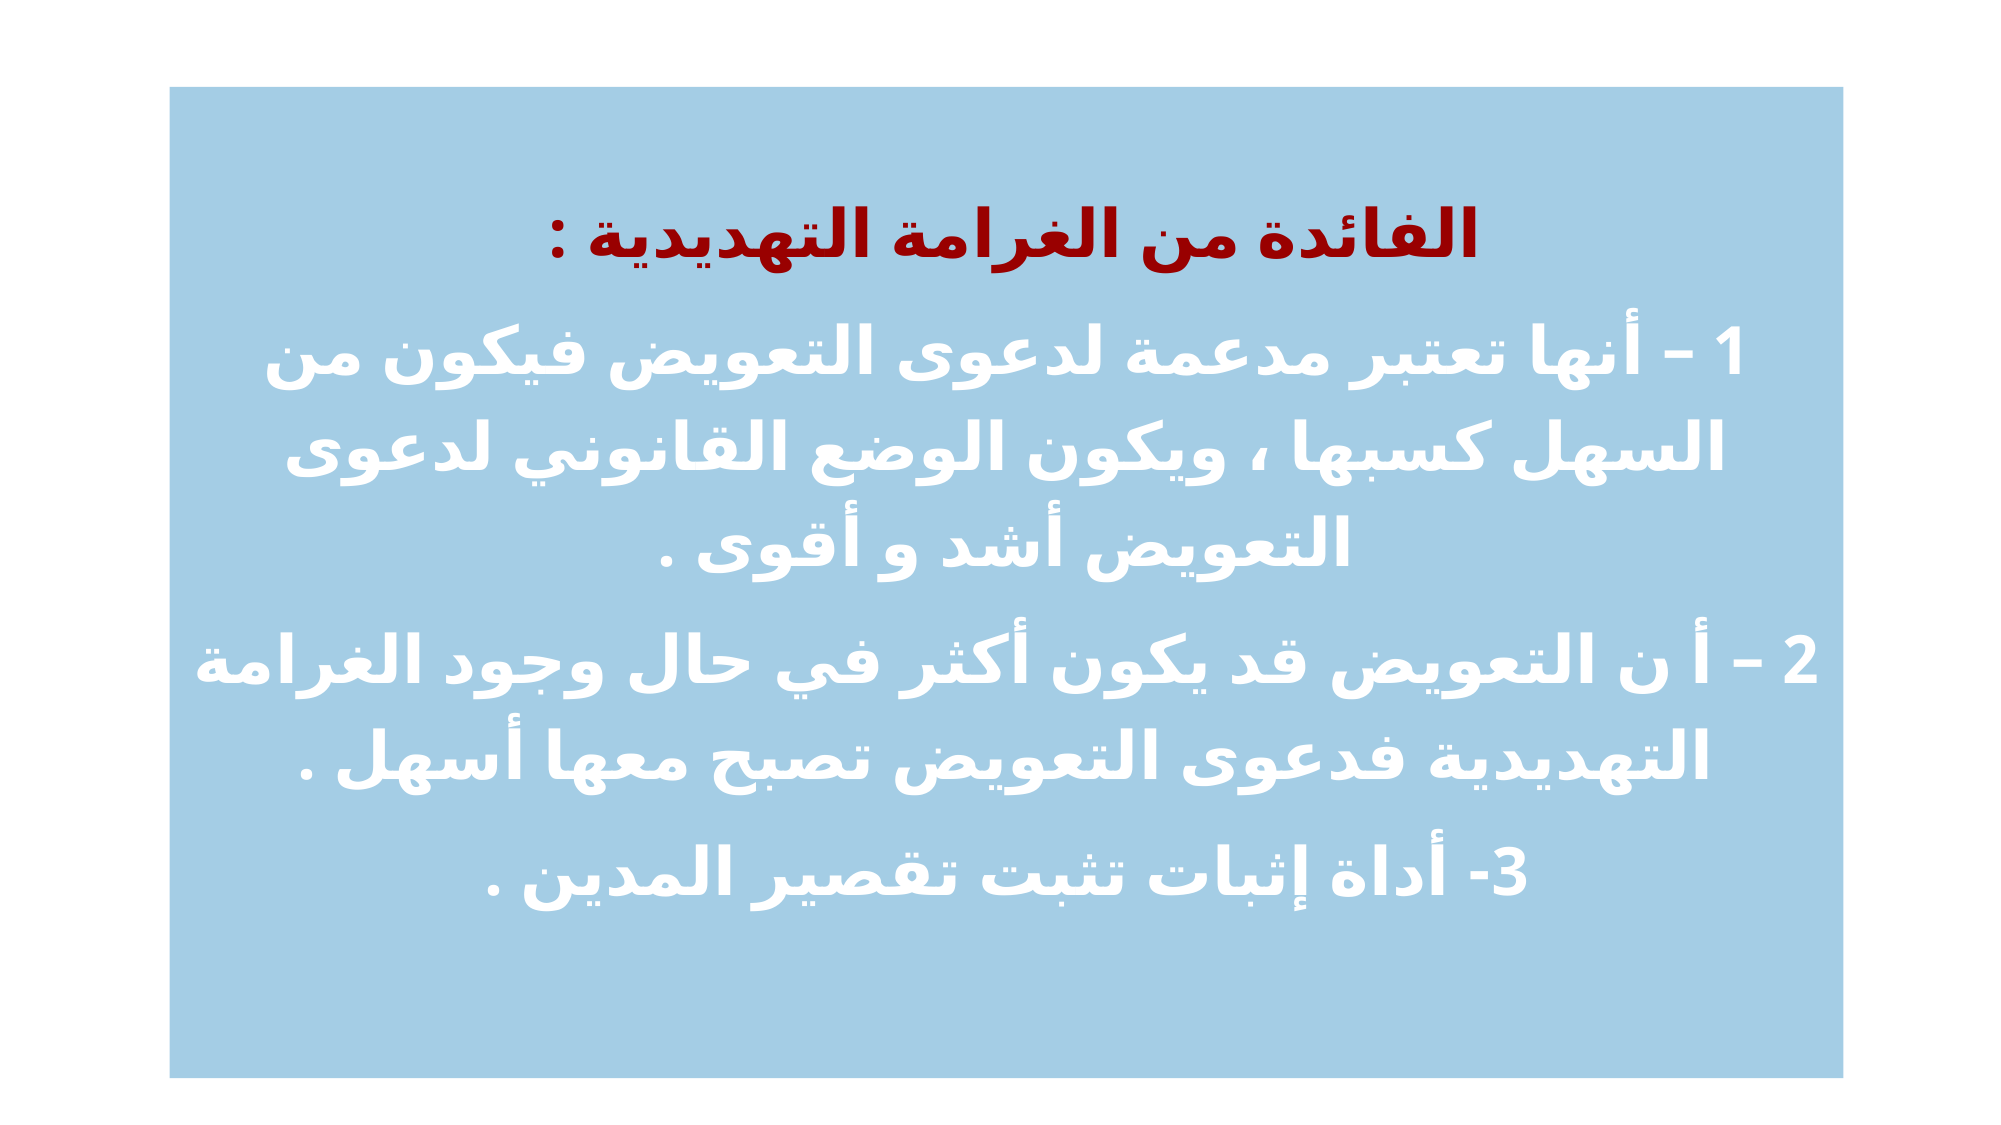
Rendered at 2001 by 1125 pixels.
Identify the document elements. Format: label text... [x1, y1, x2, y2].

subtitle الفائدة من الغرامة التهديدية : 1 – أنها تعتبر مدعمة لدعوى التعويض فيكون من السهل كسبها ، ويكون الوضع القانوني لدعوى التعويض أشد و أقوى . 2 – أ ن التعويض قد يكون أكثر في حال وجود الغرامة التهديدية فدعوى التعويض تصبح معها أسهل . 3- أداة إثبات تثبت تقصير المدين . [169, 86, 1844, 1079]
